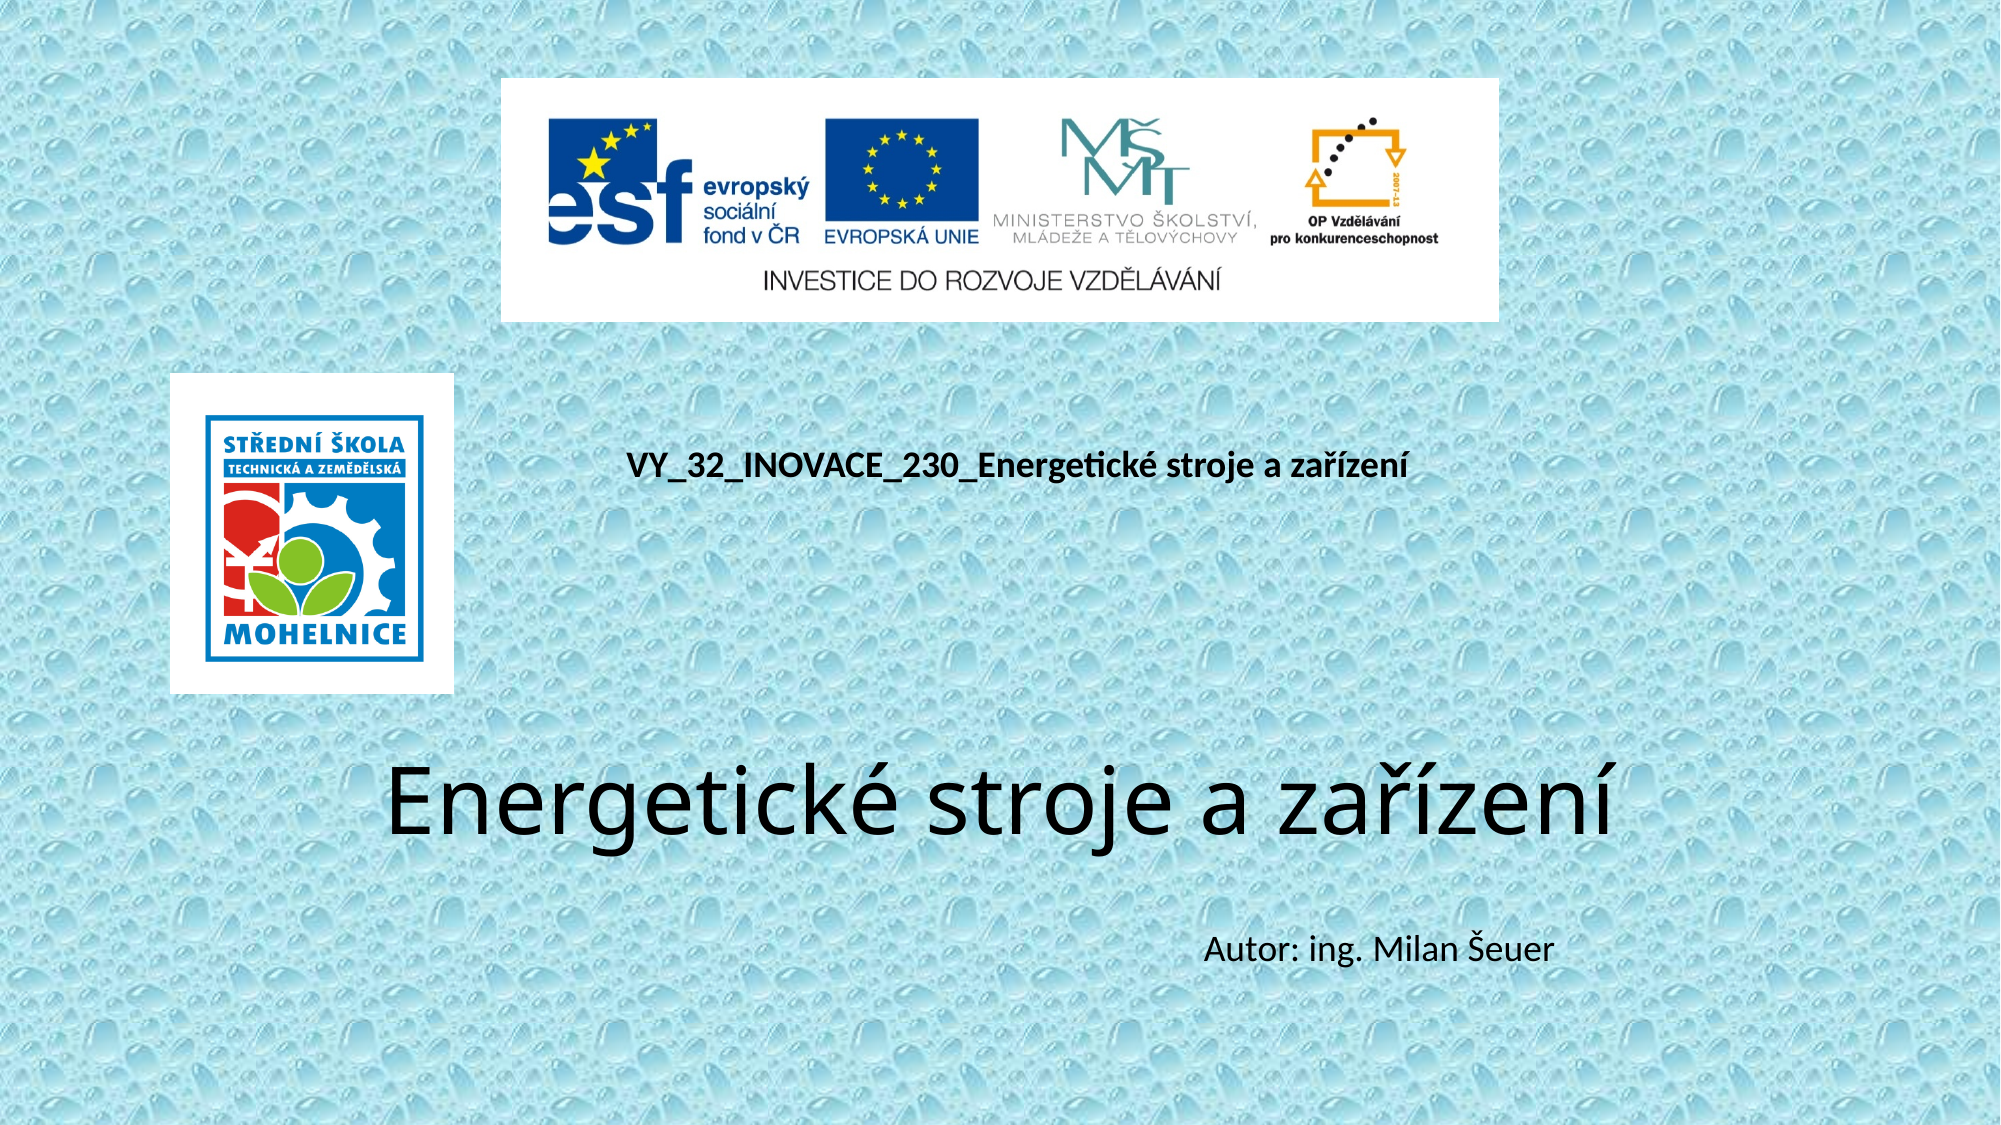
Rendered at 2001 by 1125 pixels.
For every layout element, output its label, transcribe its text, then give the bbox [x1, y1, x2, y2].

text_box Autor: ing. Milan Šeuer [1189, 916, 1686, 977]
text_box VY_32_INOVACE_230_Energetické stroje a zařízení [610, 432, 1426, 493]
picture [0, 0, 2001, 1125]
title Energetické stroje a zařízení [362, 645, 1638, 863]
